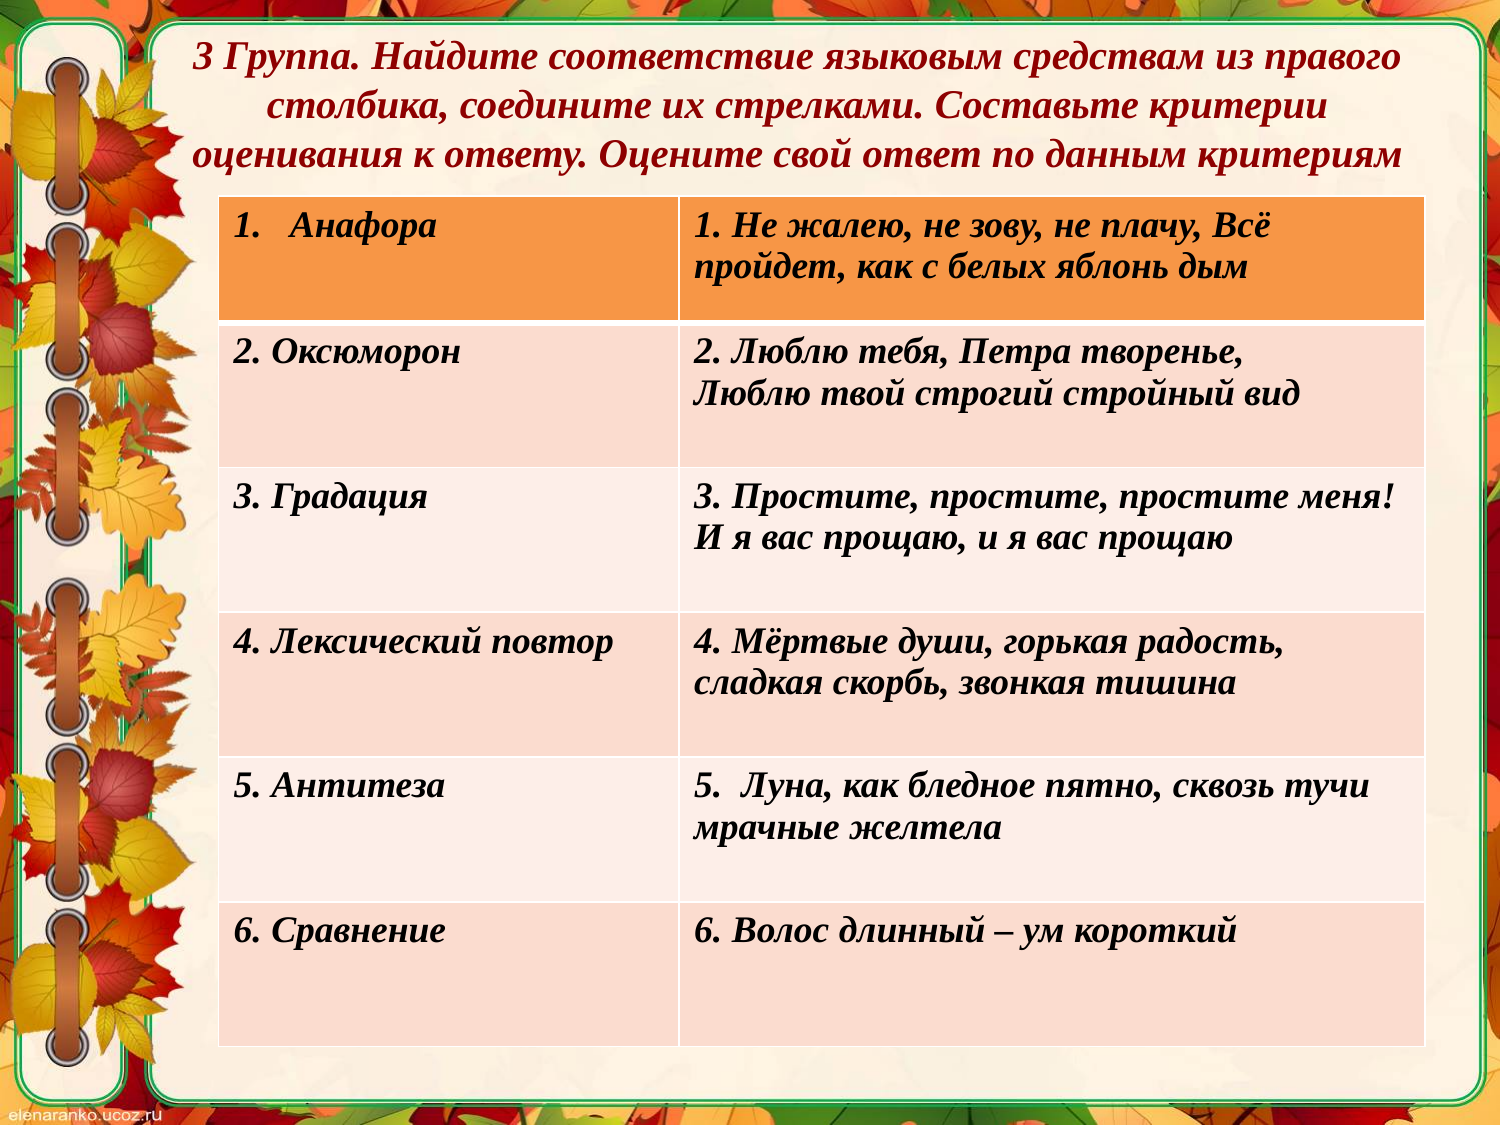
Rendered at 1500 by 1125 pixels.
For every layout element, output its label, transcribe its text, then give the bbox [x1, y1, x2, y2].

table_cell 4. Мёртвые души, горькая радость, сладкая скорбь, звонкая тишина [680, 613, 1424, 756]
table_cell 6. Сравнение [219, 903, 678, 1046]
title 3 Группа. Найдите соответствие языковым средствам из правого столбика, соедините их стрелками. Составьте критерии оценивания к ответу. Оцените свой ответ по данным критериям [171, 19, 1425, 185]
table_cell 5. Луна, как бледное пятно, сквозь тучи мрачные желтела [680, 758, 1424, 901]
table_cell 2. Оксюморон [219, 326, 678, 467]
table_cell 3. Простите, простите, простите меня! И я вас прощаю, и я вас прощаю [680, 468, 1424, 611]
table_cell 2. Люблю тебя, Петра творенье, Люблю твой строгий стройный вид [680, 326, 1424, 467]
table_header 1. Не жалею, не зову, не плачу, Всё пройдет, как с белых яблонь дым [680, 197, 1424, 320]
table_cell 5. Антитеза [219, 758, 678, 901]
table_cell 4. Лексический повтор [219, 613, 678, 756]
table_cell 3. Градация [219, 468, 678, 611]
table_header Анафора [219, 197, 678, 320]
table_cell 6. Волос длинный – ум короткий [680, 903, 1424, 1046]
picture [0, 0, 1500, 1125]
